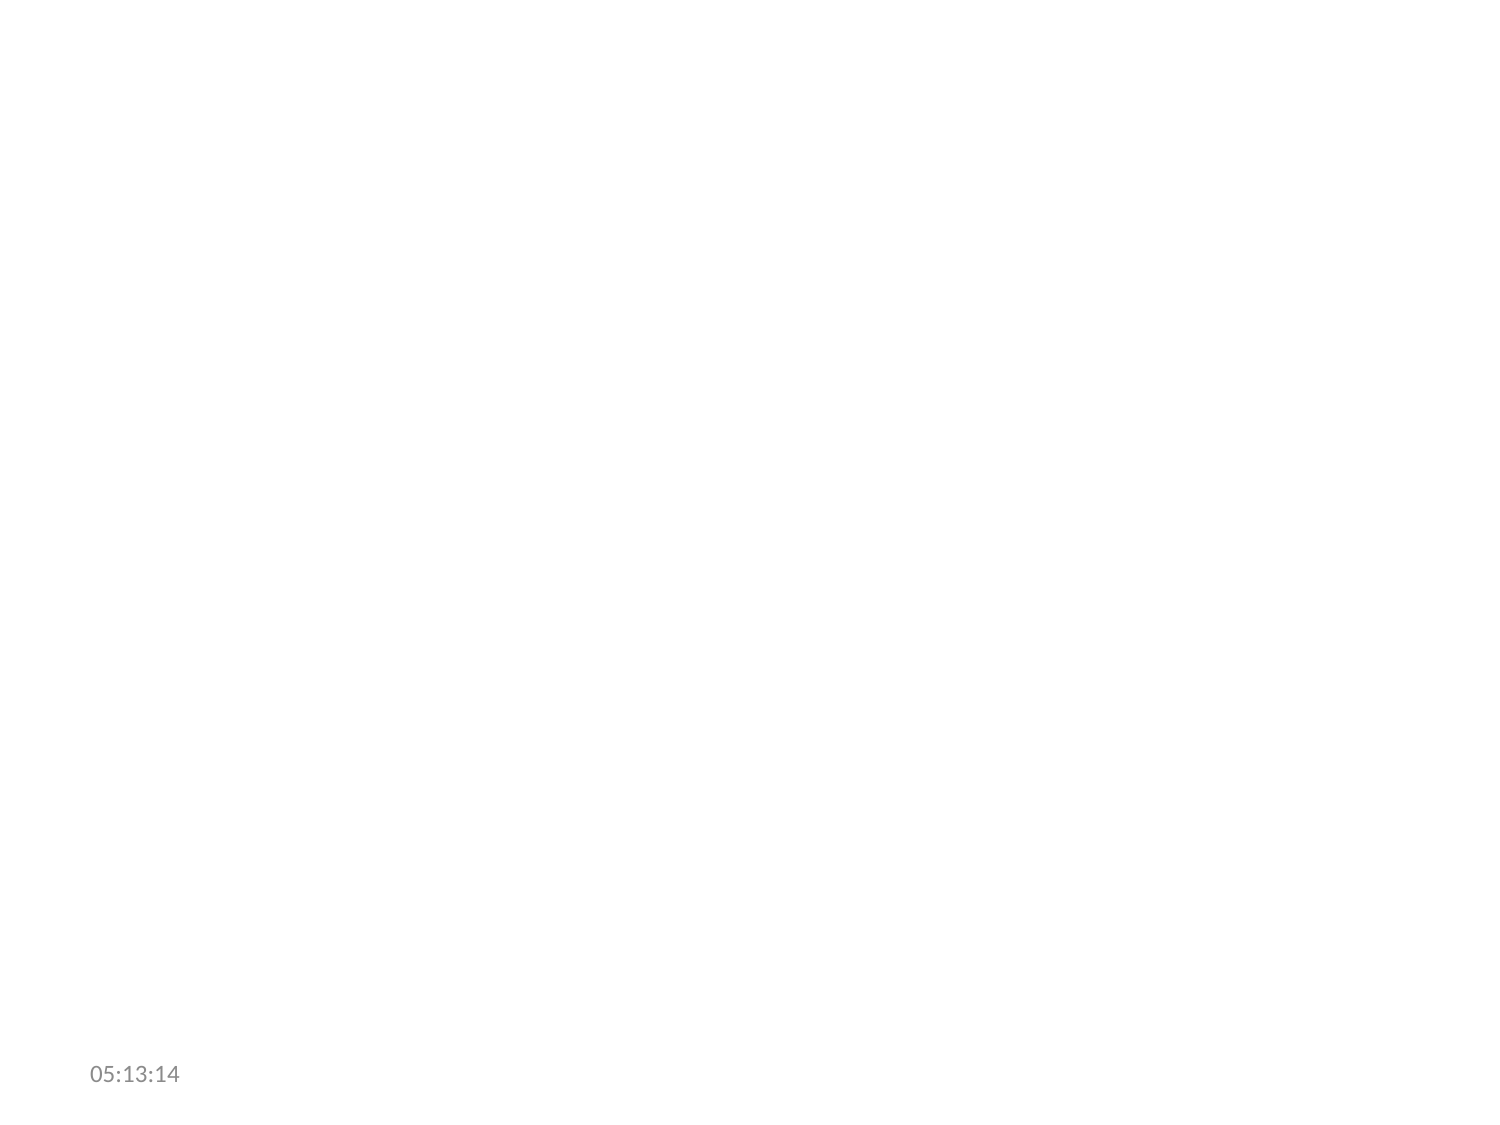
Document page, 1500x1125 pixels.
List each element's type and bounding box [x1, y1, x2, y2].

slide_number [75, 1042, 425, 1103]
